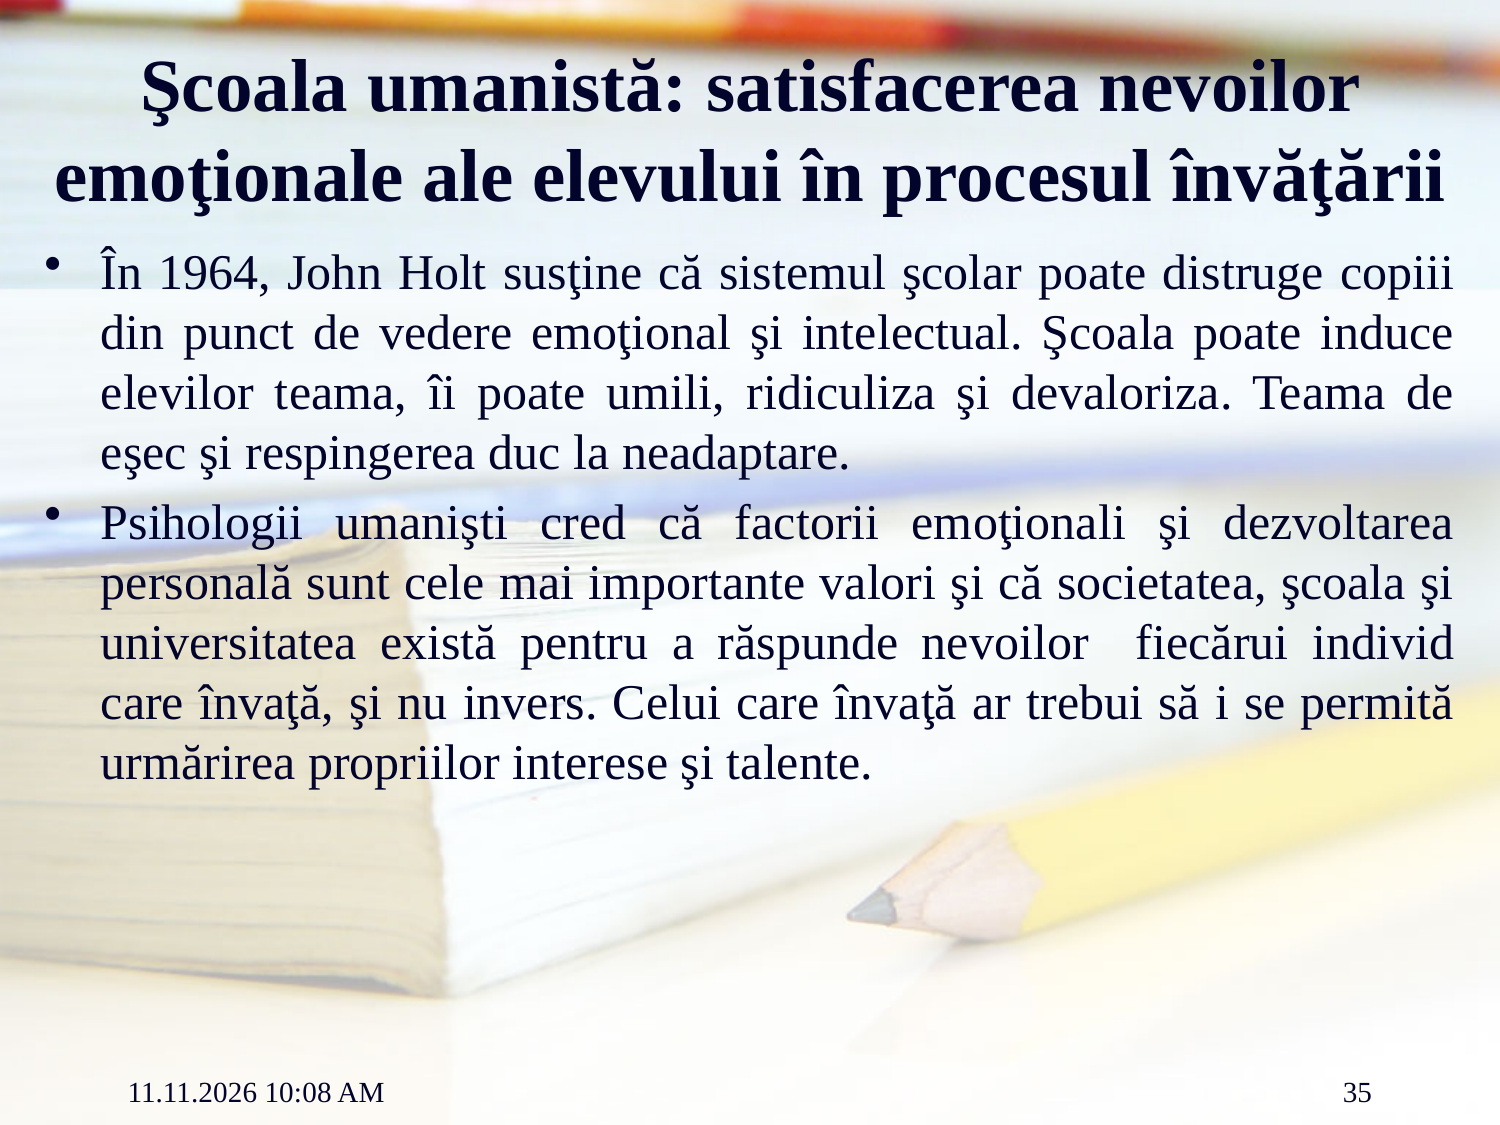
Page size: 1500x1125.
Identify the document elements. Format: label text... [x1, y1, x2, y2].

slide_number 35 [1074, 1065, 1388, 1114]
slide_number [112, 1065, 426, 1114]
list În 1964, John Holt susţine că sistemul şcolar poate distruge copiii din punct de vedere emoţional şi intelectual. Şcoala poate induce elevilor teama, îi poate umili, ridiculiza şi devaloriza. Teama de eşec şi respingerea duc la neadaptare. Psihologii umanişti cred că factorii emoţionali şi dezvoltarea personală sunt cele mai importante valori şi că societatea, şcoala şi universitatea există pentru a răspunde nevoilor fiecărui individ care învaţă, şi nu invers. Celui care învaţă ar trebui să i se permită urmărirea propriilor interese şi talente. [29, 231, 1471, 1044]
title Şcoala umanistă: satisfacerea nevoilor emoţionale ale elevului în procesul învăţării [29, 32, 1471, 221]
picture [0, 0, 1500, 1125]
